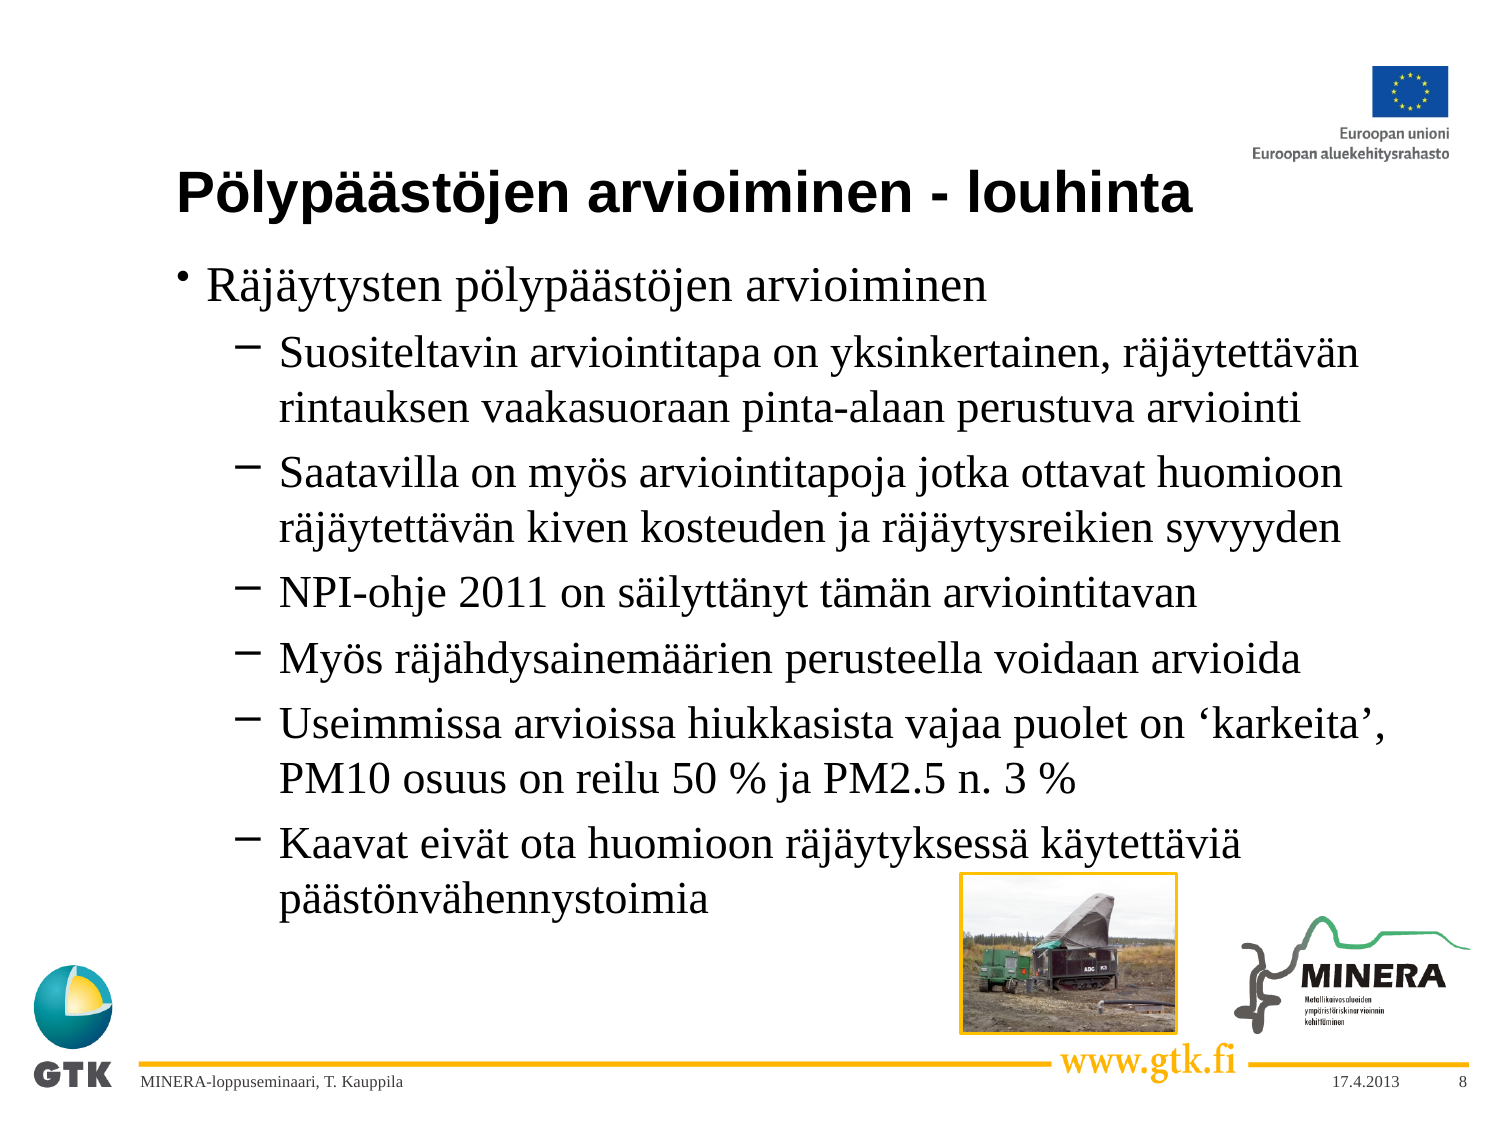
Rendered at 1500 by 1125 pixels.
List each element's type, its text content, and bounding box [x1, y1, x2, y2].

picture [28, 952, 118, 1094]
list Räjäytysten pölypäästöjen arvioiminen Suositeltavin arviointitapa on yksinkertainen, räjäytettävän rintauksen vaakasuoraan pinta-alaan perustuva arviointi Saatavilla on myös arviointitapoja jotka ottavat huomioon räjäytettävän kiven kosteuden ja räjäytysreikien syvyyden NPI-ohje 2011 on säilyttänyt tämän arviointitavan Myös räjähdysainemäärien perusteella voidaan arvioida Useimmissa arvioissa hiukkasista vajaa puolet on ‘karkeita’, PM10 osuus on reilu 50 % ja PM2.5 n. 3 % Kaavat eivät ota huomioon räjäytyksessä käytettäviä päästönvähennystoimia [161, 243, 1448, 1000]
title Pölypäästöjen arvioiminen - louhinta [161, 31, 1448, 232]
picture [962, 874, 1176, 1033]
footer MINERA-loppuseminaari, T. Kauppila [125, 1069, 1056, 1093]
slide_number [1240, 1069, 1415, 1093]
picture [1253, 66, 1450, 162]
slide_number 8 [1415, 1069, 1483, 1093]
picture [131, 916, 1478, 1092]
